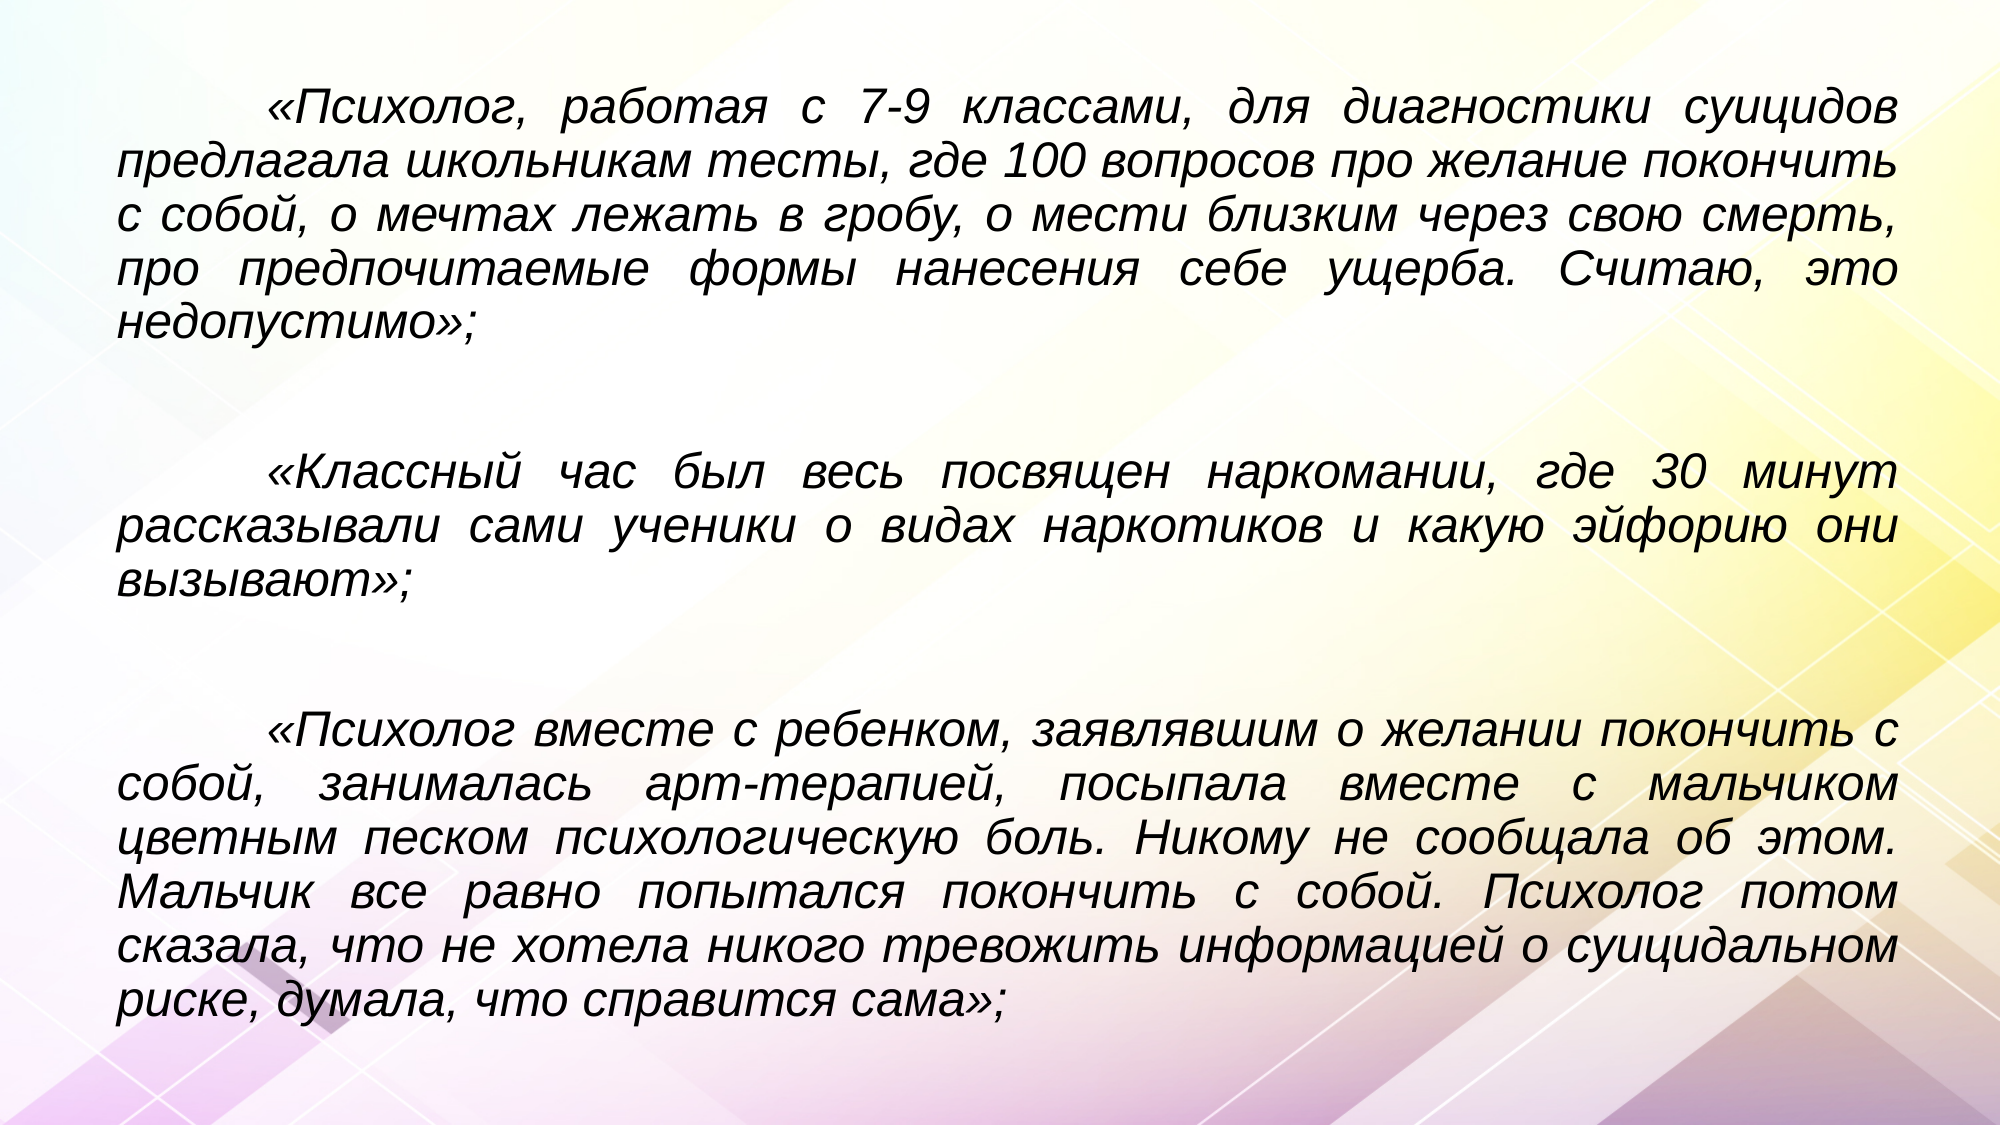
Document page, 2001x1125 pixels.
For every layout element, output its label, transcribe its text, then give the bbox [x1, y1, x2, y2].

list «Психолог, работая с 7-9 классами, для диагностики суицидов предлагала школьникам тесты, где 100 вопросов про желание покончить с собой, о мечтах лежать в гробу, о мести близким через свою смерть, про предпочитаемые формы нанесения себе ущерба. Считаю, это недопустимо»; «Классный час был весь посвящен наркомании, где 30 минут рассказывали сами ученики о видах наркотиков и какую эйфорию они вызывают»; «Психолог вместе с ребенком, заявлявшим о желании покончить с собой, занималась арт-терапией, посыпала вместе с мальчиком цветным песком психологическую боль. Никому не сообщала об этом. Мальчик все равно попытался покончить с собой. Психолог потом сказала, что не хотела никого тревожить информацией о суицидальном риске, думала, что справится сама»; [101, 72, 1915, 1046]
picture [0, 0, 2000, 1125]
